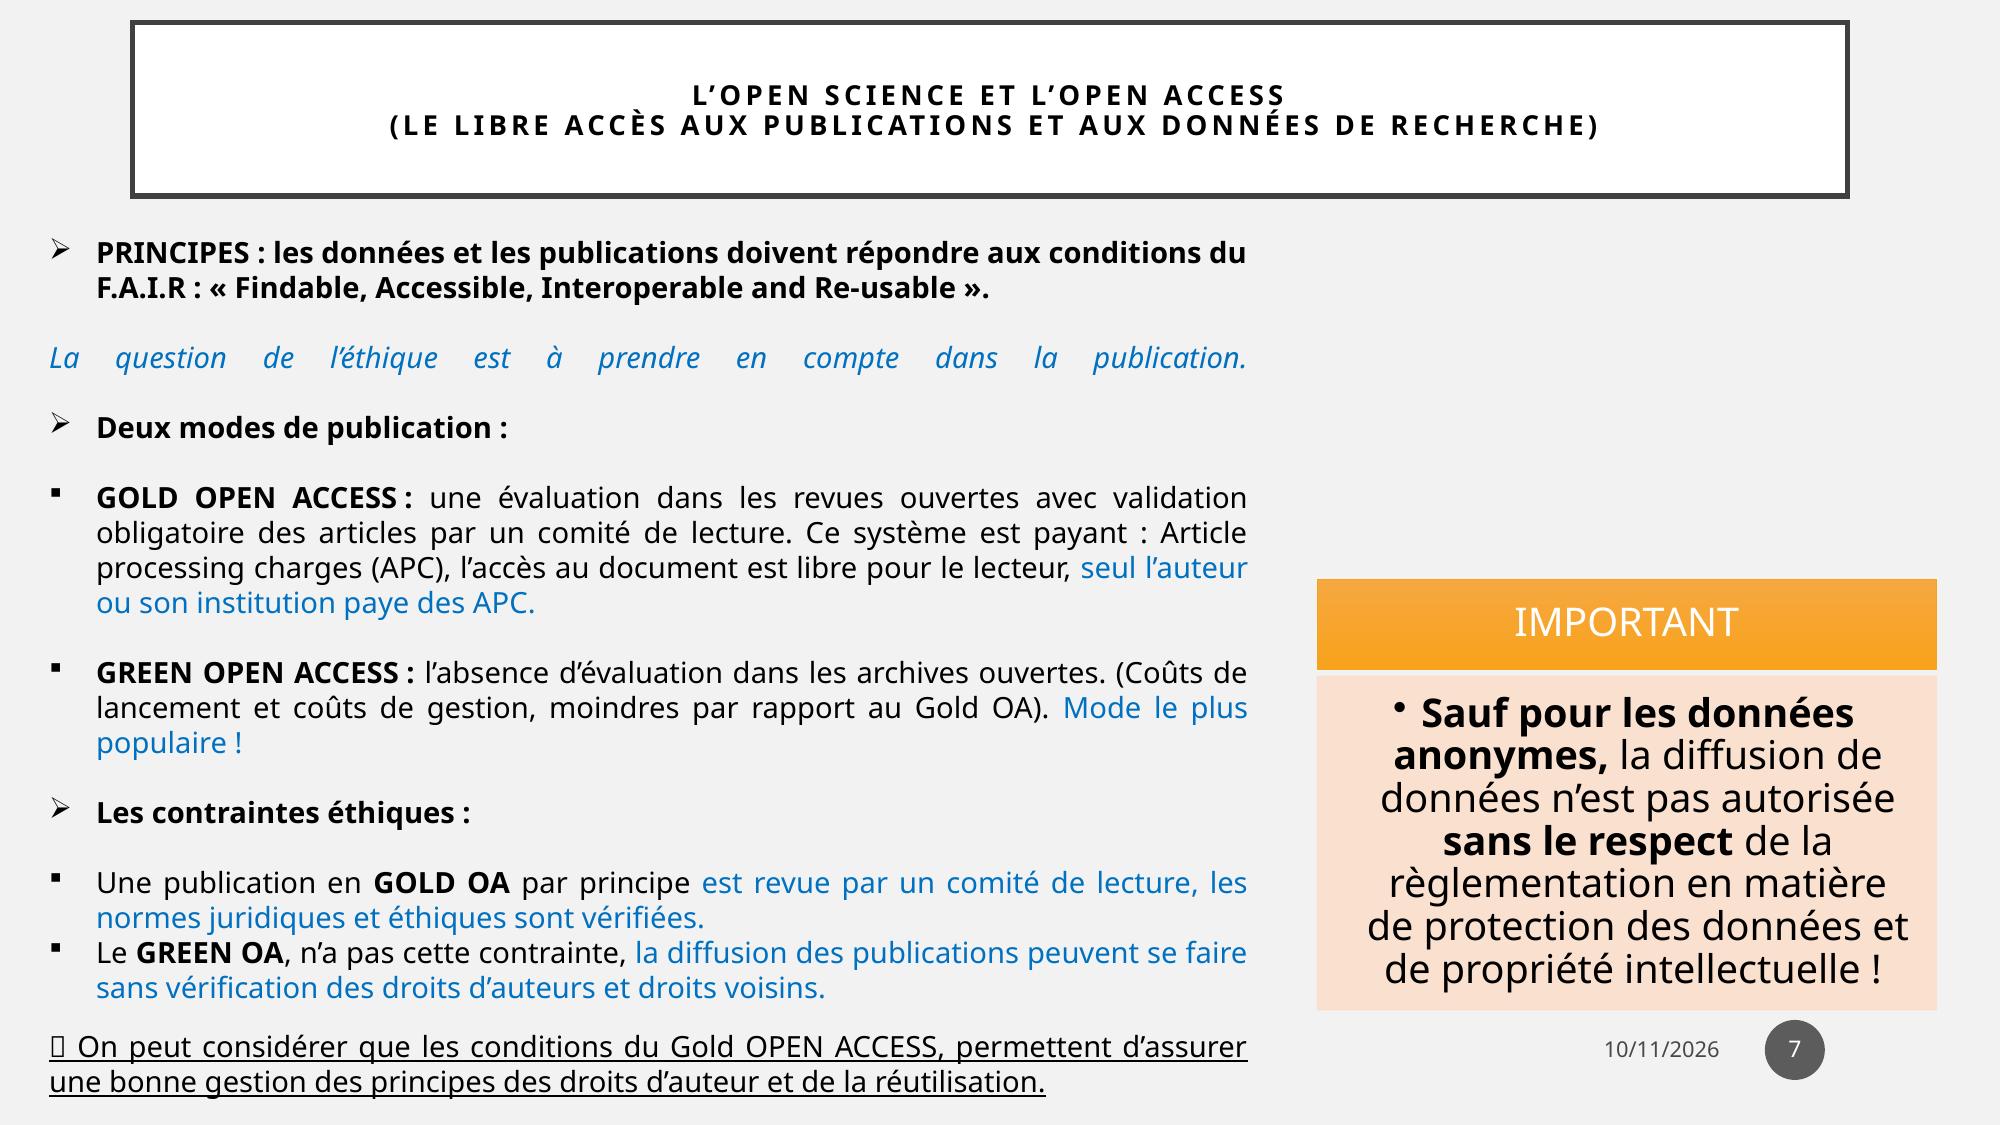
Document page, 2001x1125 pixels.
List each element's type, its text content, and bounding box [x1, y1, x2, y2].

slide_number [1283, 1023, 1735, 1077]
slide_number 7 [1764, 1019, 1825, 1080]
title L’OPEN SCIENCE ET L’OPEN ACCESS (LE LIBRE ACCÈS AUX PUBLICATIONS ET AUX DONNÉES DE RECHERCHE) [130, 20, 1850, 199]
text_box PRINCIPES : les données et les publications doivent répondre aux conditions du F.A.I.R : « Findable, Accessible, Interoperable and Re-usable ». La question de l’éthique est à prendre en compte dans la publication. Deux modes de publication : GOLD OPEN ACCESS : une évaluation dans les revues ouvertes avec validation obligatoire des articles par un comité de lecture. Ce système est payant : Article processing charges (APC), l’accès au document est libre pour le lecteur, seul l’auteur ou son institution paye des APC. GREEN OPEN ACCESS : l’absence d’évaluation dans les archives ouvertes. (Coûts de lancement et coûts de gestion, moindres par rapport au Gold OA). Mode le plus populaire ! Les contraintes éthiques : Une publication en GOLD OA par principe est revue par un comité de lecture, les normes juridiques et éthiques sont vérifiées. Le GREEN OA, n’a pas cette contrainte, la diffusion des publications peuvent se faire sans vérification des droits d’auteurs et droits voisins.  On peut considérer que les conditions du Gold OPEN ACCESS, permettent d’assurer une bonne gestion des principes des droits d’auteur et de la réutilisation. [34, 202, 1263, 1125]
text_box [1317, 579, 1937, 1018]
